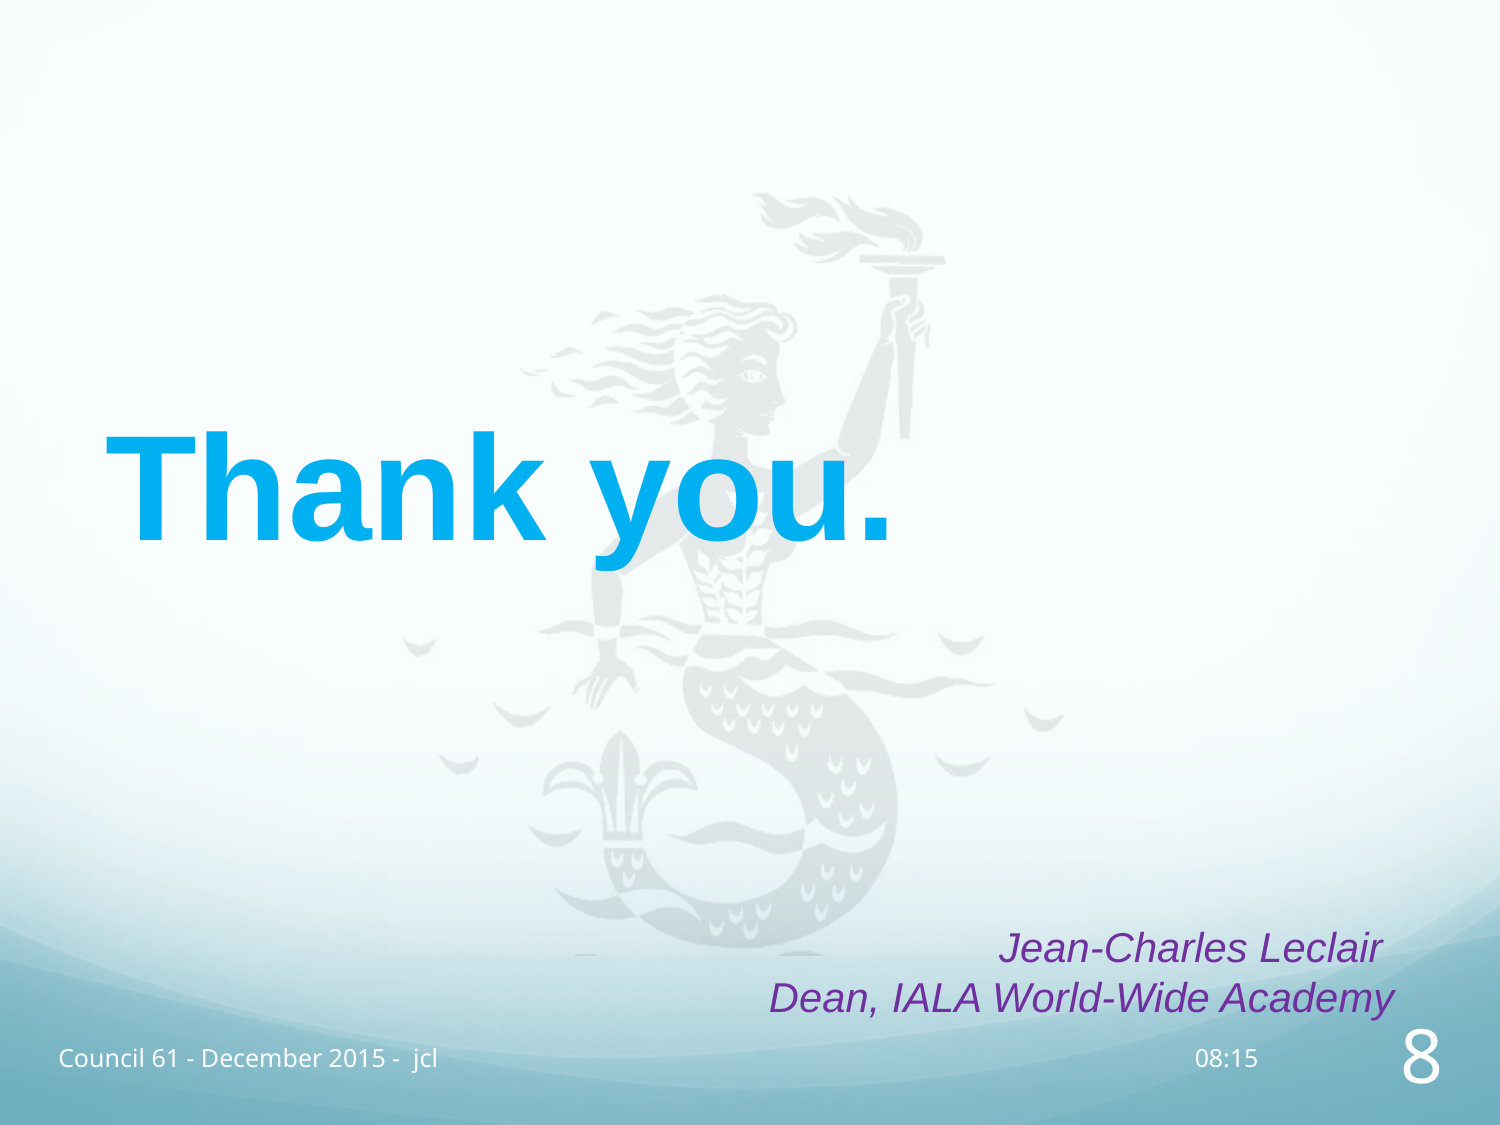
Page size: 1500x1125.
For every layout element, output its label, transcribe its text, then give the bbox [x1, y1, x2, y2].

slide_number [923, 1029, 1274, 1090]
slide_number 8 [1295, 1029, 1459, 1090]
footer Council 61 - December 2015 - jcl [43, 1029, 838, 1090]
list Thank you. Jean-Charles Leclair Dean, IALA World-Wide Academy [90, 161, 1410, 1090]
